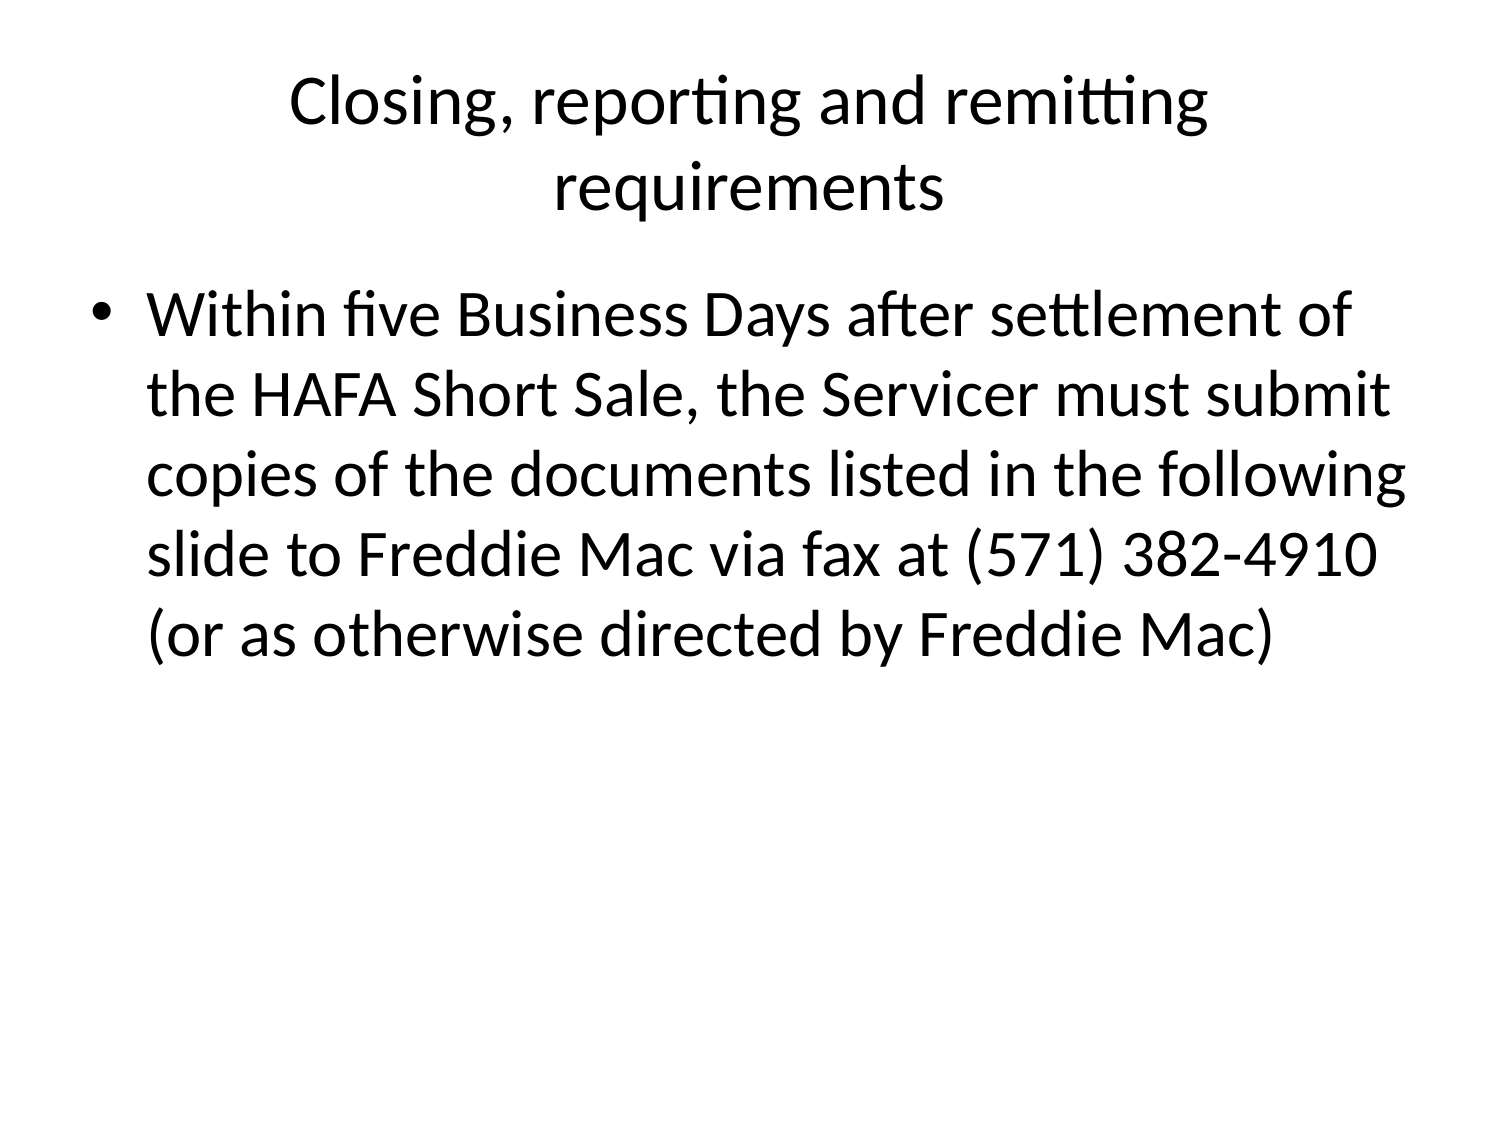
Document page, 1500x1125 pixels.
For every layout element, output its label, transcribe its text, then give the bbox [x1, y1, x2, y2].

list Within five Business Days after settlement of the HAFA Short Sale, the Servicer must submit copies of the documents listed in the following slide to Freddie Mac via fax at (571) 382-4910 (or as otherwise directed by Freddie Mac) [75, 262, 1425, 1005]
title Closing, reporting and remitting requirements [75, 45, 1425, 233]
